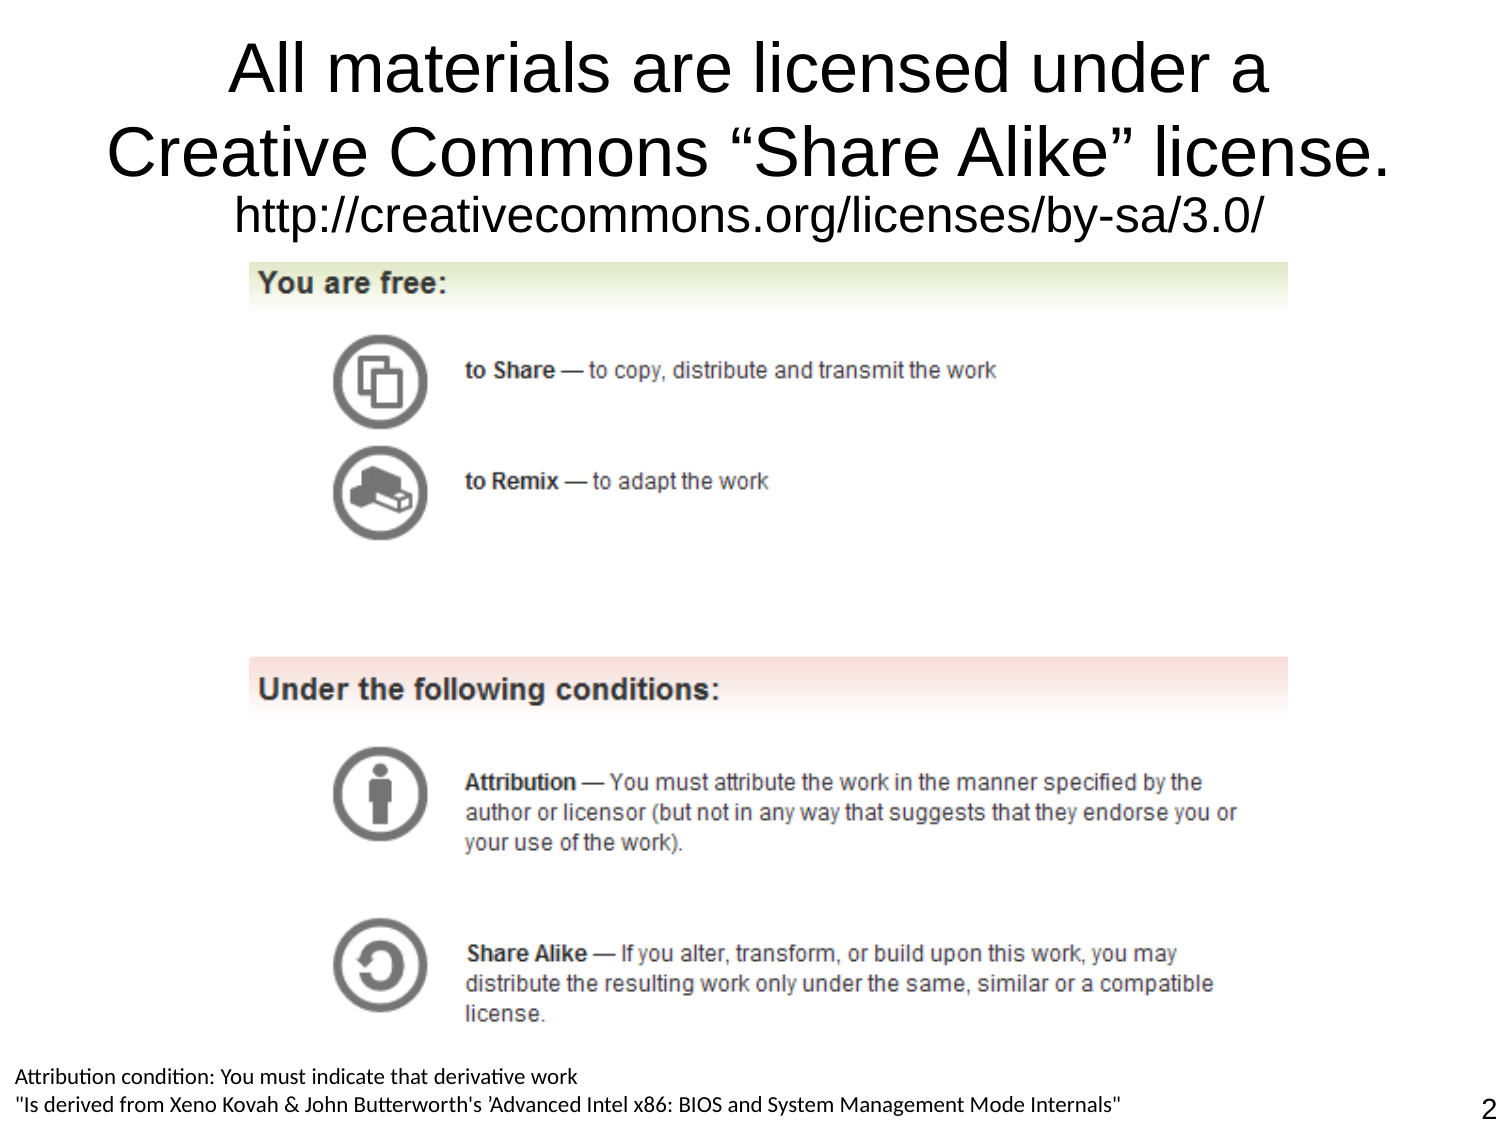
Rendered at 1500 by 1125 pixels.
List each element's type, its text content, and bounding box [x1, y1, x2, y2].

list http://creativecommons.org/licenses/by-sa/3.0/ [112, 174, 1388, 1054]
title All materials are licensed under a Creative Commons “Share Alike” license. [75, 12, 1425, 200]
picture [249, 262, 1288, 1039]
text_box Attribution condition: You must indicate that derivative work "Is derived from Xeno Kovah & John Butterworth's ’Advanced Intel x86: BIOS and System Management Mode Internals" [0, 1054, 1500, 1124]
